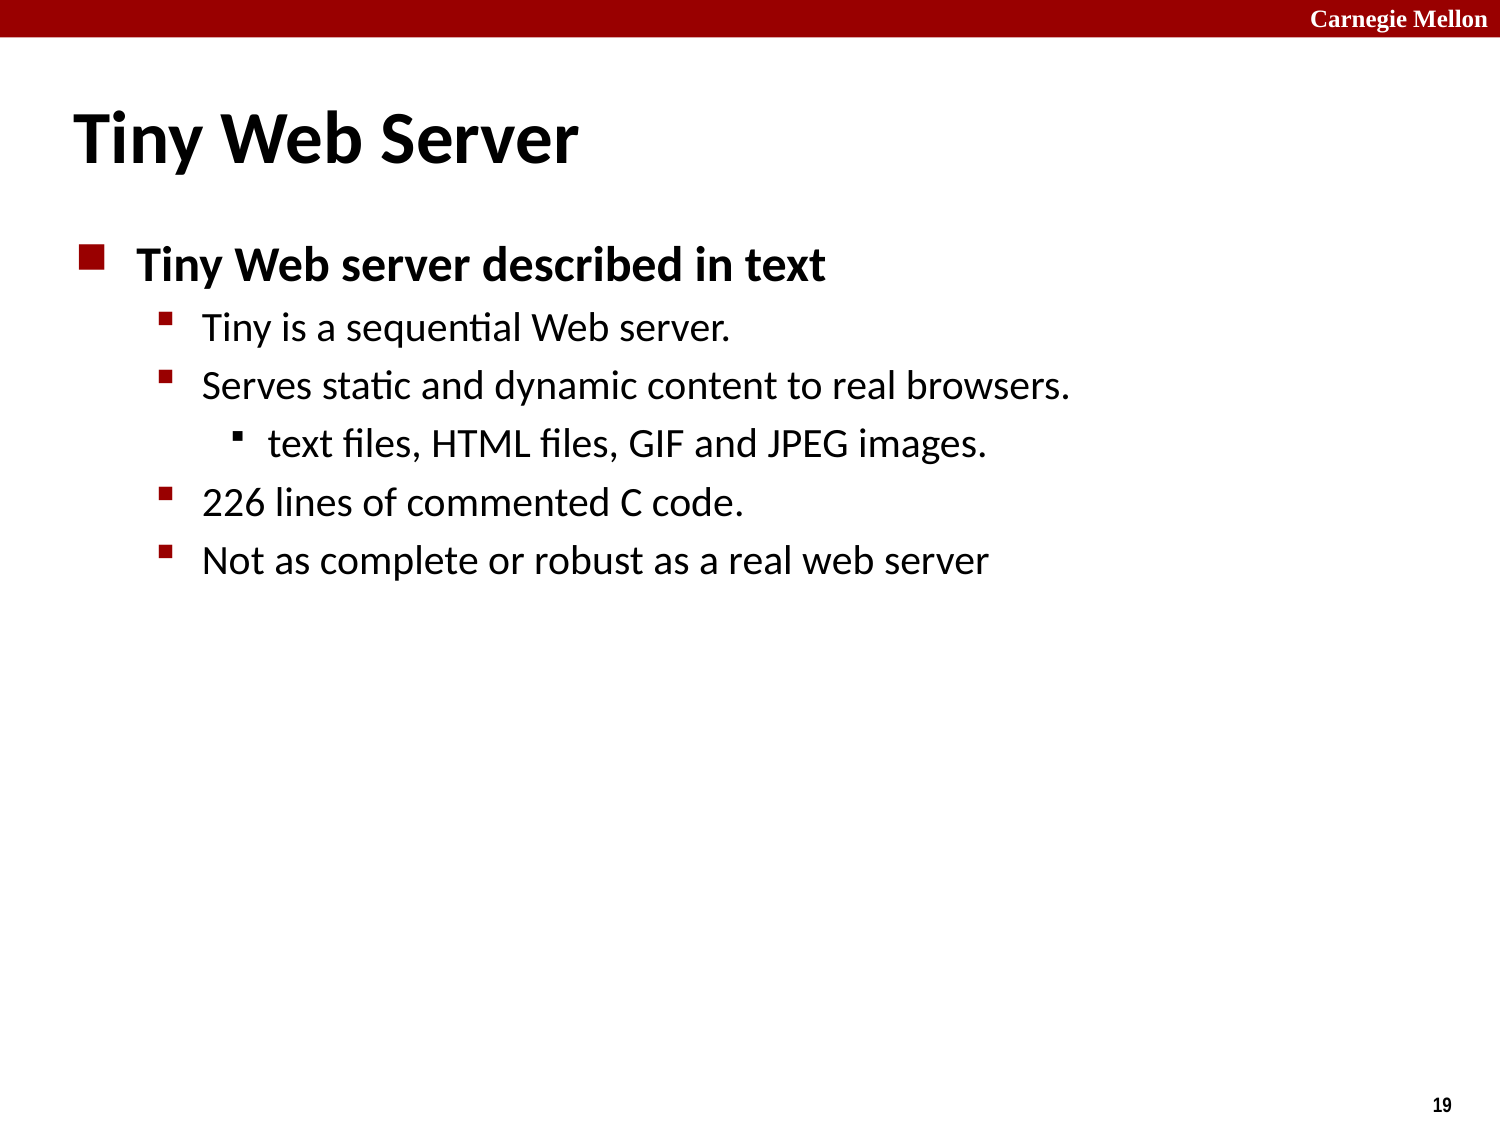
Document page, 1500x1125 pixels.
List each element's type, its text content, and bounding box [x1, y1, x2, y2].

title Tiny Web Server [58, 71, 1305, 197]
list Tiny Web server described in text Tiny is a sequential Web server. Serves static and dynamic content to real browsers. text files, HTML files, GIF and JPEG images. 226 lines of commented C code. Not as complete or robust as a real web server [64, 223, 1361, 1040]
